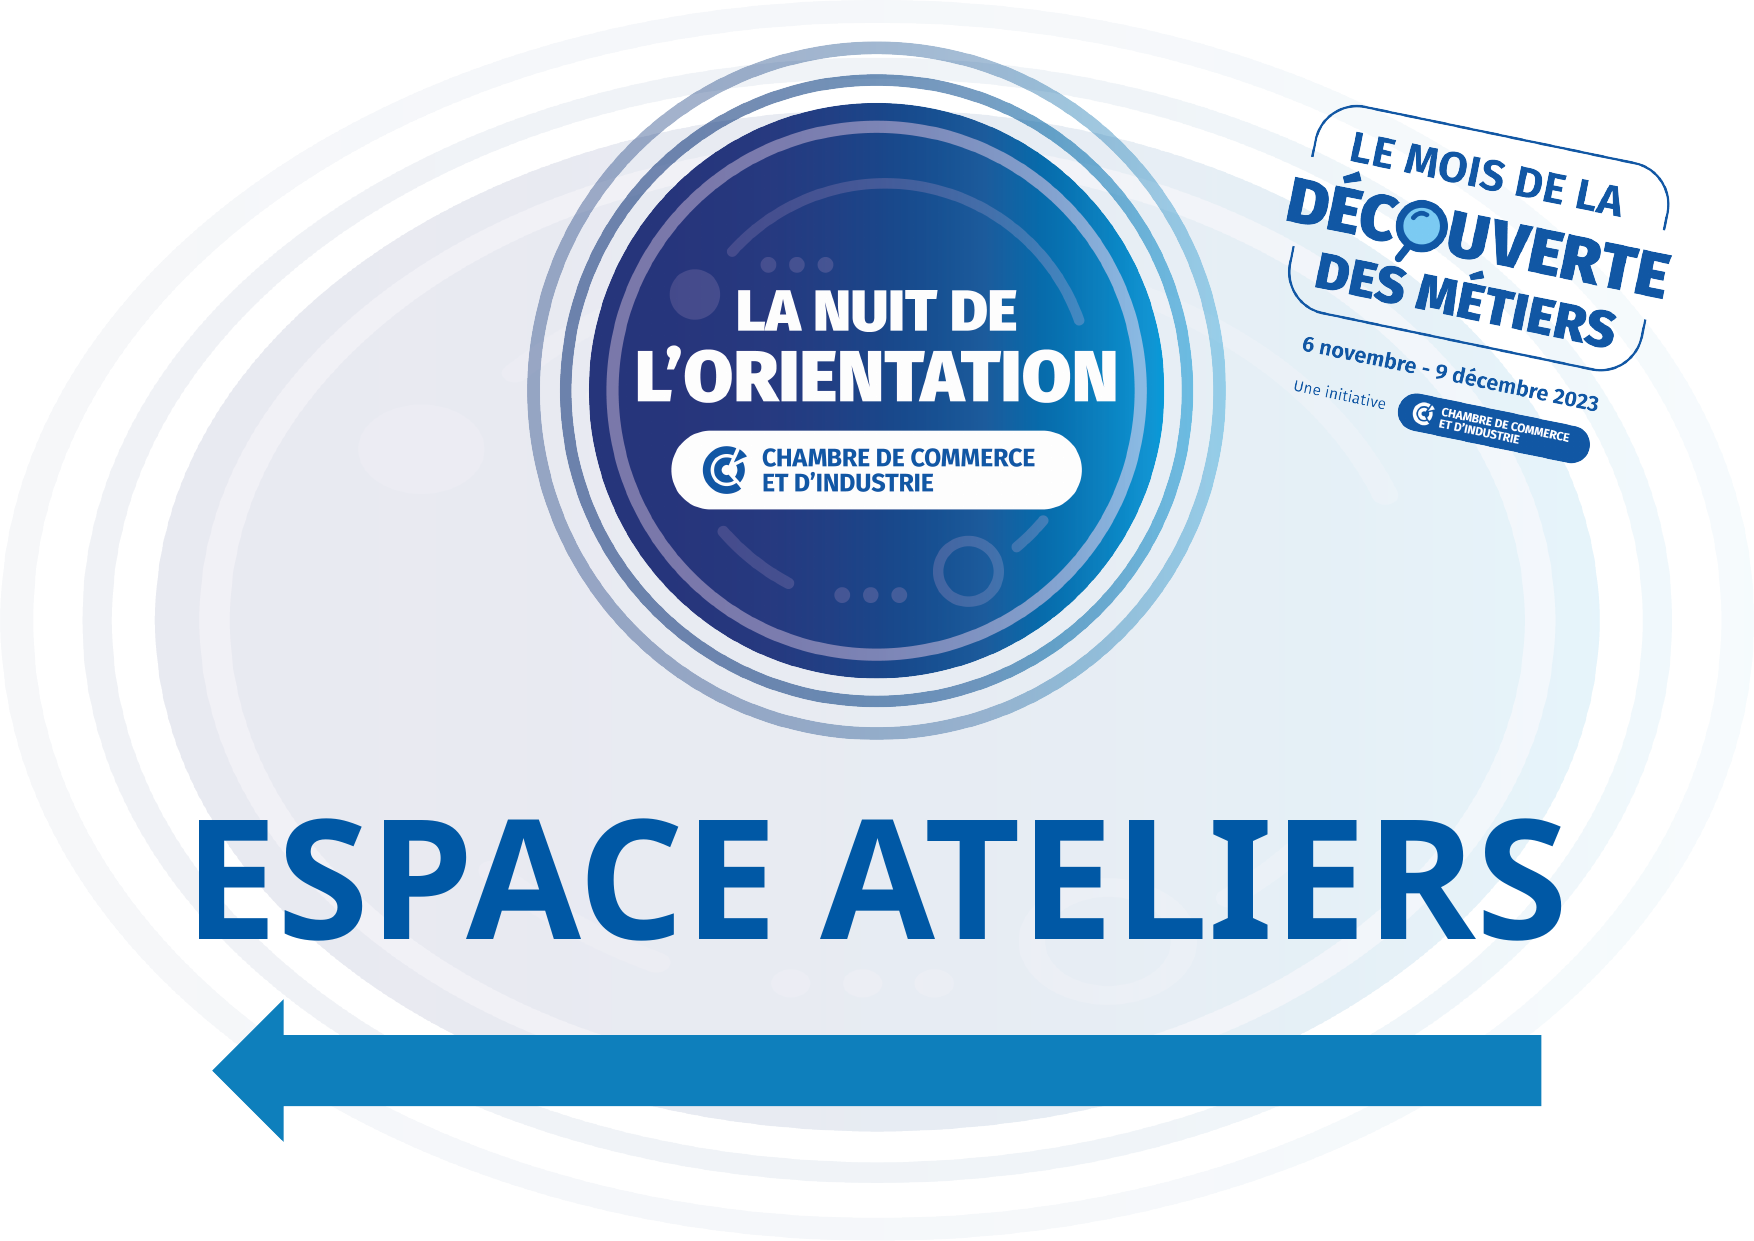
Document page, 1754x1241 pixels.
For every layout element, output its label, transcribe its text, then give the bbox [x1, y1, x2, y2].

text_box [210, 996, 1543, 1145]
picture [1250, 95, 1688, 474]
text_box ESPACE ATELIERS [168, 765, 1586, 981]
picture [527, 41, 1227, 740]
